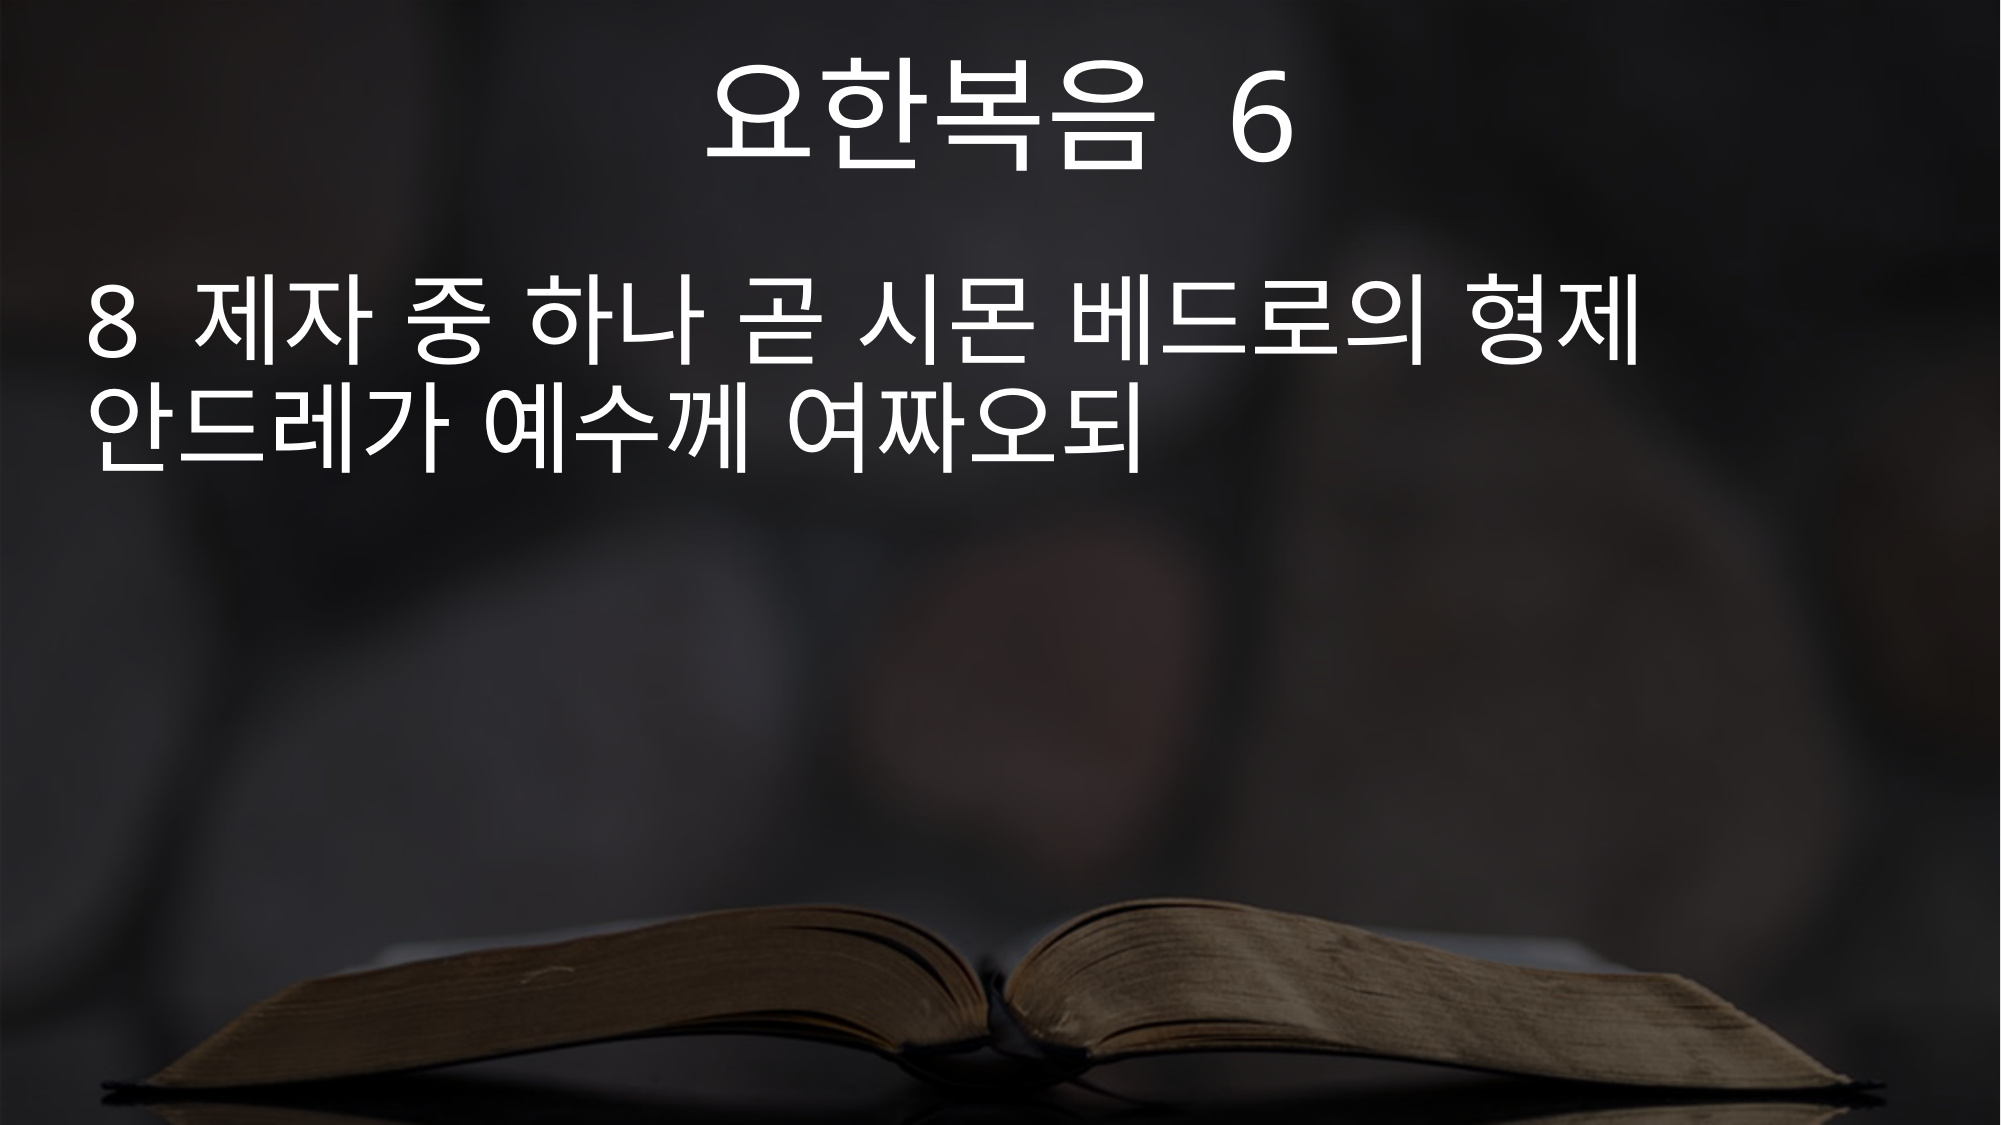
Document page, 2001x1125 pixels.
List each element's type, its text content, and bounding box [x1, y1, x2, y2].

footer 요한복음 6 [0, 32, 2000, 192]
picture [0, 0, 2001, 1125]
list 8 제자 중 하나 곧 시몬 베드로의 형제 안드레가 예수께 여짜오되 [69, 263, 1953, 423]
